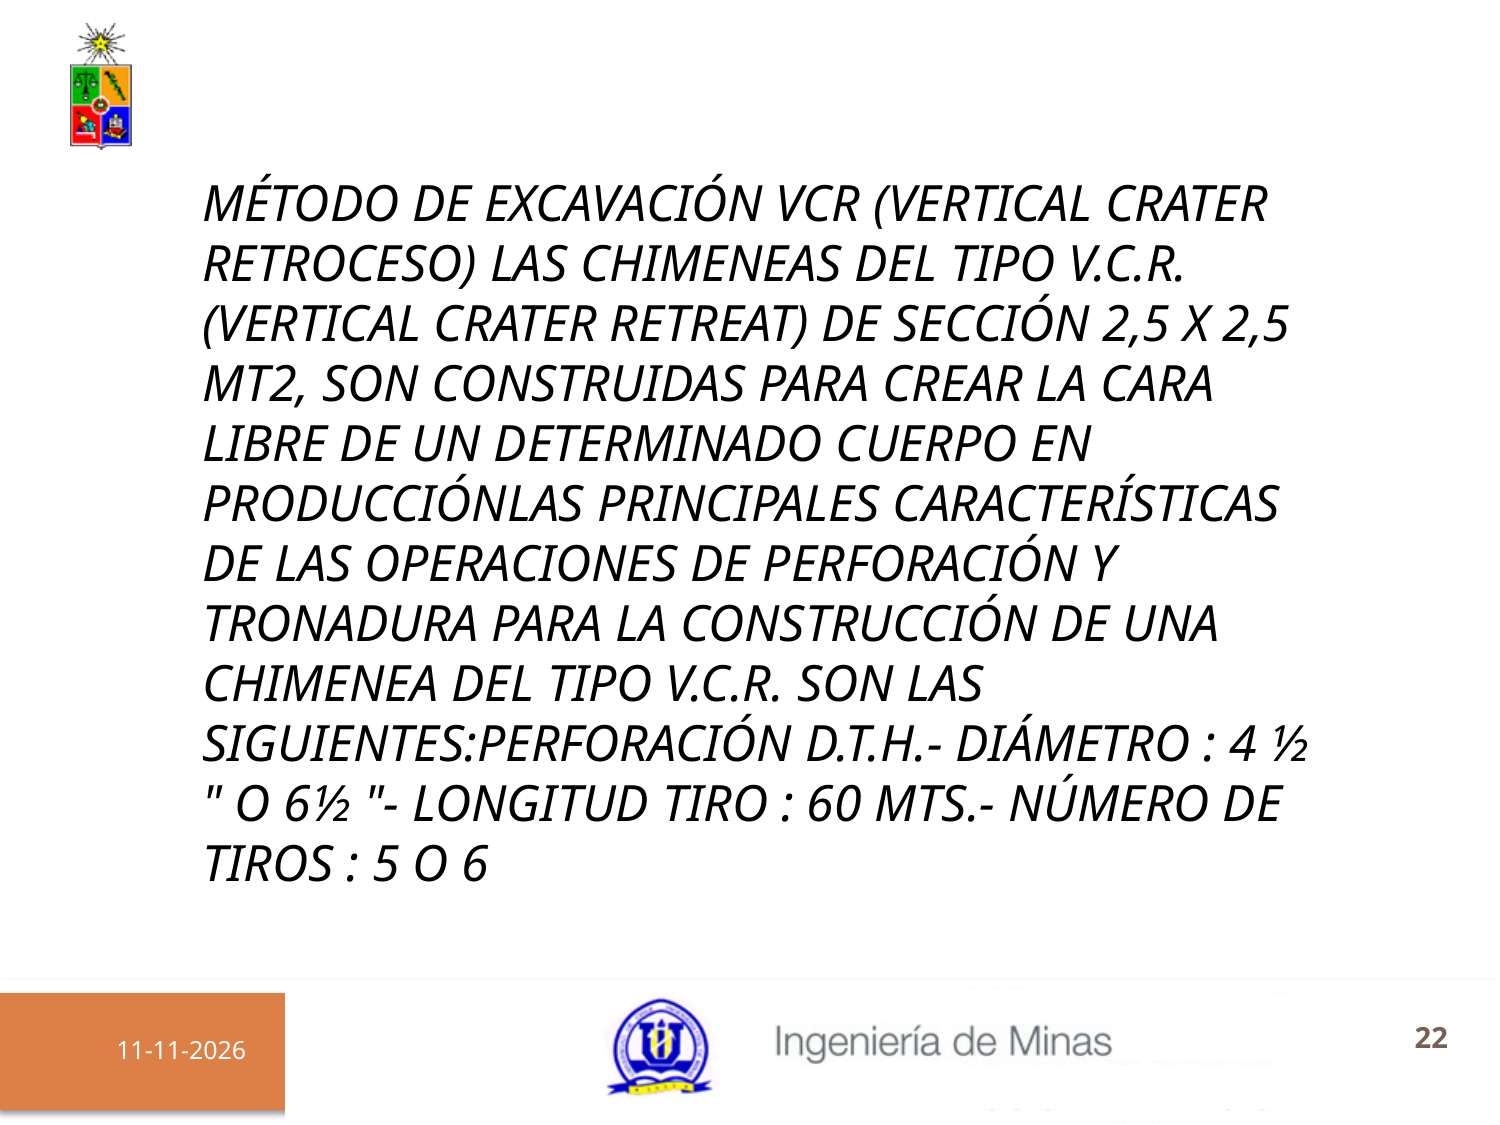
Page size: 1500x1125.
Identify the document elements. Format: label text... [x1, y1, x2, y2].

picture [69, 23, 132, 151]
picture [285, 980, 1500, 1125]
text_box MÉTODO DE EXCAVACIÓN VCR (VERTICAL CRATER RETROCESO) LAS CHIMENEAS DEL TIPO V.C.R. (VERTICAL CRATER RETREAT) DE SECCIÓN 2,5 X 2,5 MT2, SON CONSTRUIDAS PARA CREAR LA CARA LIBRE DE UN DETERMINADO CUERPO EN PRODUCCIÓNLAS PRINCIPALES CARACTERÍSTICAS DE LAS OPERACIONES DE PERFORACIÓN Y TRONADURA PARA LA CONSTRUCCIÓN DE UNA CHIMENEA DEL TIPO V.C.R. SON LAS SIGUIENTES:PERFORACIÓN D.T.H.- DIÁMETRO : 4 ½ " O 6½ "- LONGITUD TIRO : 60 MTS.- NÚMERO DE TIROS : 5 O 6 [187, 163, 1336, 899]
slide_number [12, 995, 279, 1108]
